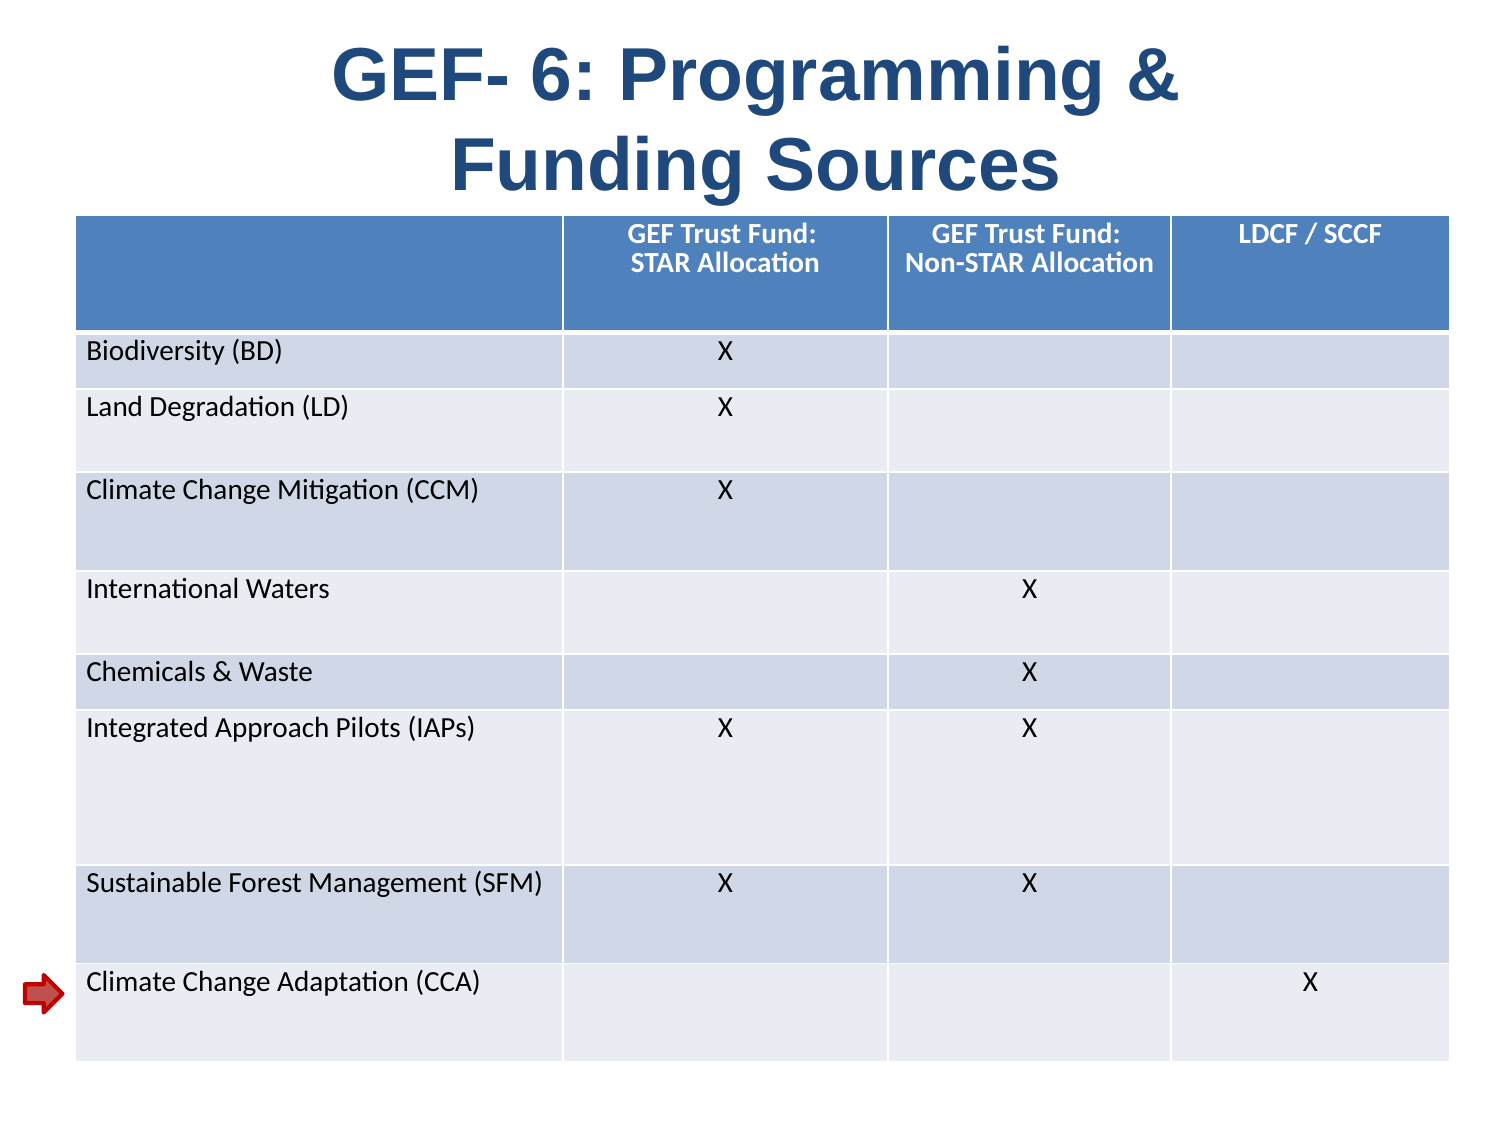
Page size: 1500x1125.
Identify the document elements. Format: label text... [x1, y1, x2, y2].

table_cell Chemicals & Waste [76, 655, 562, 709]
title GEF- 6: Programming & Funding Sources [249, 87, 1263, 145]
table_cell Biodiversity (BD) [76, 335, 562, 388]
table_cell X [889, 711, 1170, 864]
table_cell [1172, 473, 1449, 570]
table_cell [889, 473, 1170, 570]
table_header LDCF / SCCF [1172, 216, 1449, 330]
table_cell X [564, 473, 887, 570]
table_cell X [889, 572, 1170, 653]
table_header GEF Trust Fund: STAR Allocation [564, 216, 887, 330]
table_cell Integrated Approach Pilots (IAPs) [76, 711, 562, 864]
table_cell Climate Change Mitigation (CCM) [76, 473, 562, 570]
table_cell [1172, 711, 1449, 864]
table_cell [1172, 390, 1449, 471]
table_cell [564, 572, 887, 653]
table_cell Climate Change Adaptation (CCA) [76, 964, 562, 1061]
text_box [22, 973, 65, 1015]
table_cell X [564, 335, 887, 388]
table_header GEF Trust Fund: Non-STAR Allocation [889, 216, 1170, 330]
table_cell International Waters [76, 572, 562, 653]
table_cell X [564, 711, 887, 864]
table_cell [889, 964, 1170, 1061]
table_cell [1172, 335, 1449, 388]
table_cell X [564, 390, 887, 471]
table_cell [1172, 866, 1449, 963]
table_cell [1172, 655, 1449, 709]
table_cell Sustainable Forest Management (SFM) [76, 866, 562, 963]
table_cell [889, 335, 1170, 388]
table_header [76, 216, 562, 330]
table_cell [564, 964, 887, 1061]
table_cell X [1172, 964, 1449, 1061]
table_cell X [889, 655, 1170, 709]
table_cell [564, 655, 887, 709]
table_cell X [889, 866, 1170, 963]
table_cell X [564, 866, 887, 963]
table_cell [1172, 572, 1449, 653]
table_cell Land Degradation (LD) [76, 390, 562, 471]
table_cell [889, 390, 1170, 471]
